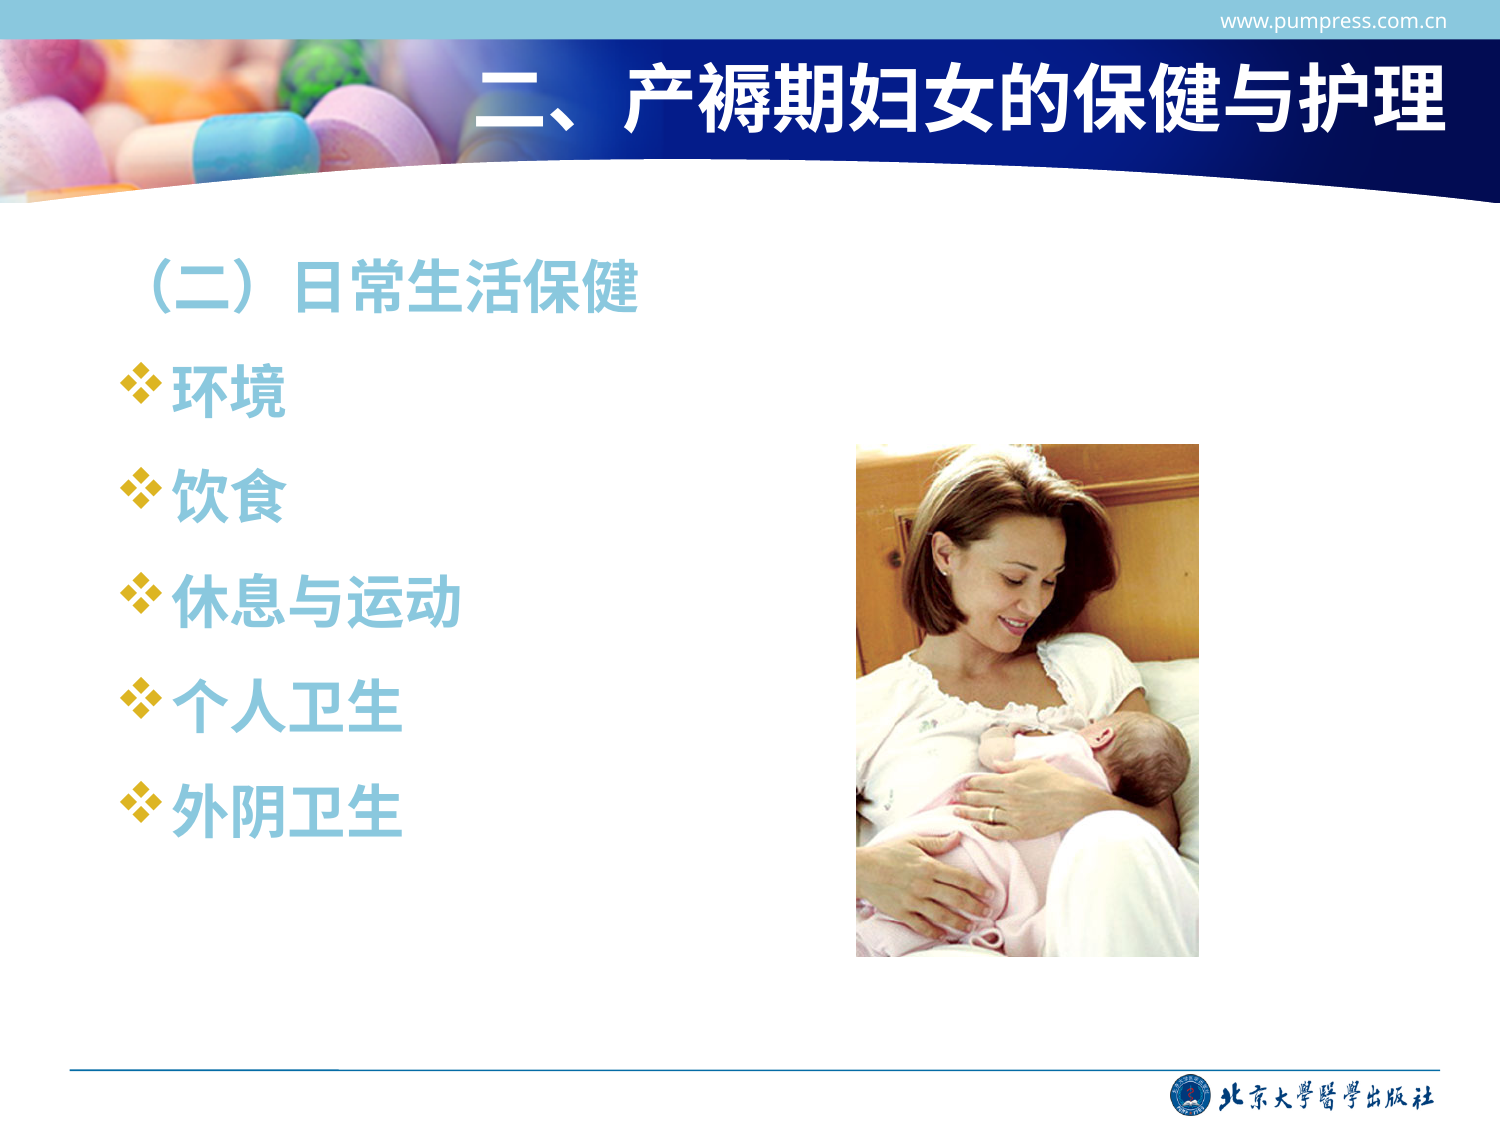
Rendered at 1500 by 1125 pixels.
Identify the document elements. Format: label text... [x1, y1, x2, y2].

picture [855, 444, 1200, 958]
title 二、产褥期妇女的保健与护理 [137, 49, 1463, 143]
list （二）日常生活保健 环境 饮食 休息与运动 个人卫生 外阴卫生 [100, 207, 1463, 1026]
picture [1170, 1074, 1436, 1118]
picture [0, 40, 1500, 203]
slide_number www.pumpress.com.cn [1024, 0, 1463, 38]
